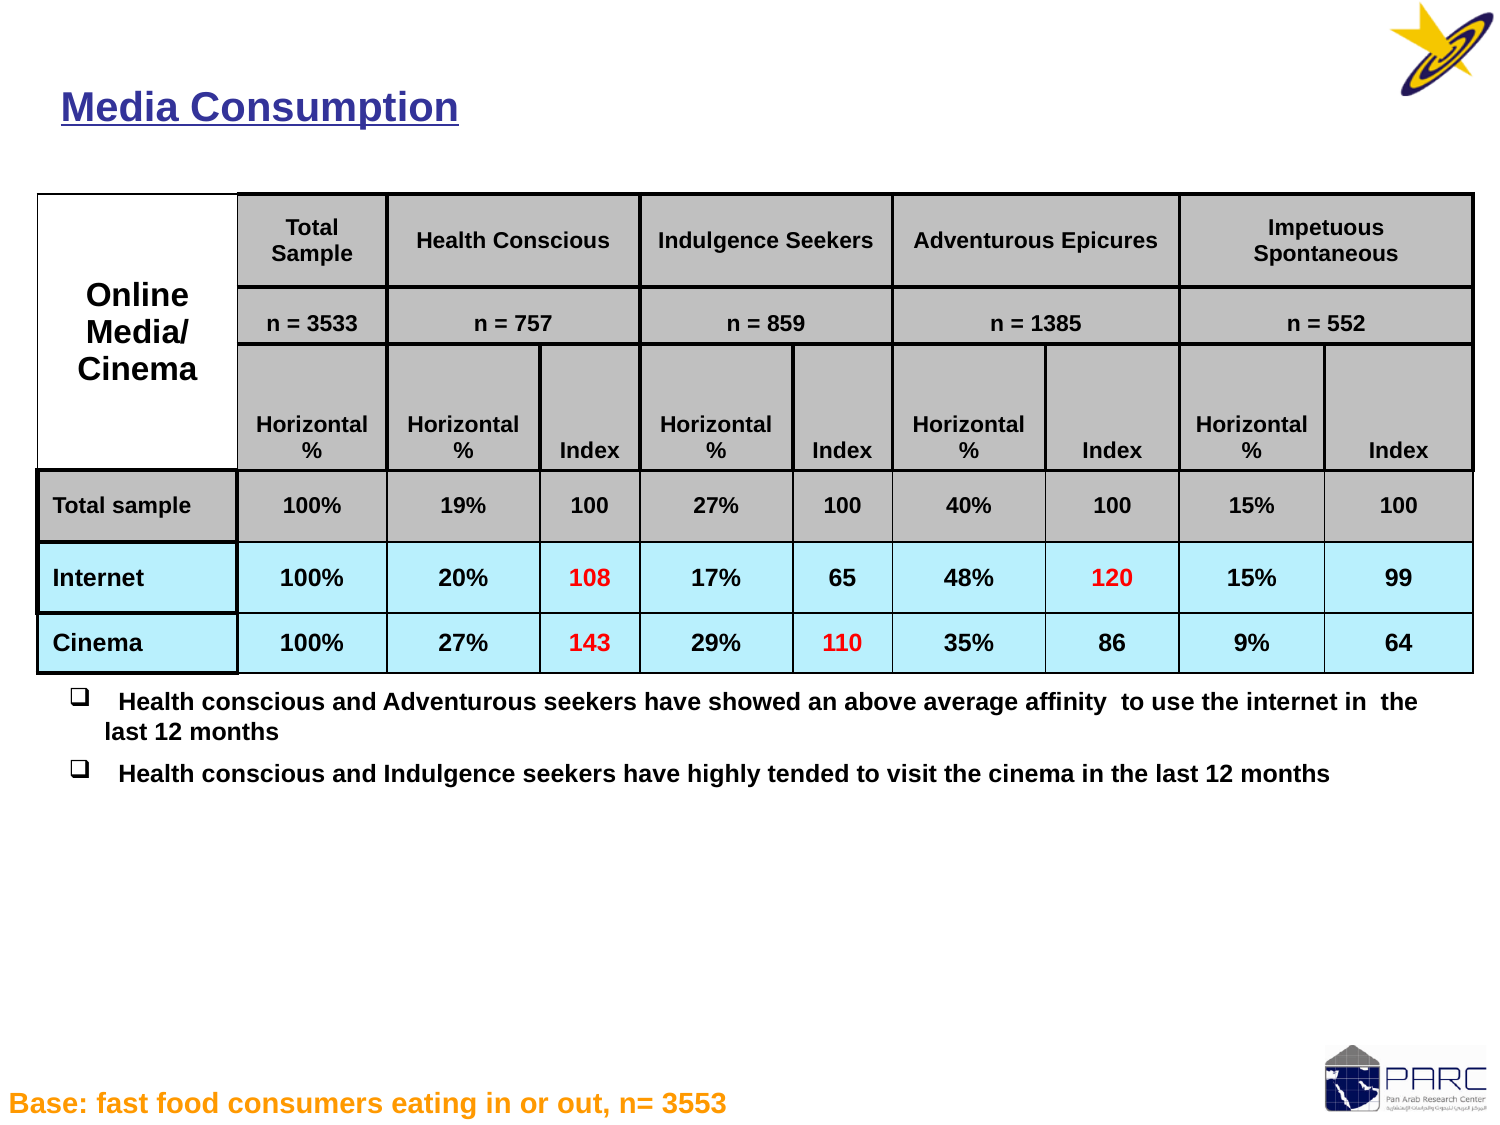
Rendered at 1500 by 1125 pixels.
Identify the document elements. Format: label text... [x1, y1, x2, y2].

table_cell 100 [541, 472, 639, 541]
table_cell Horizontal % [389, 346, 538, 469]
table_cell 99 [1325, 543, 1472, 612]
table_cell Total sample [40, 472, 235, 540]
table_cell 19% [388, 472, 539, 541]
table_cell n = 3533 [238, 289, 385, 342]
table_cell Internet [40, 544, 235, 611]
table_cell 17% [641, 543, 792, 612]
table_cell Index [1326, 346, 1471, 469]
table_cell 27% [388, 614, 539, 672]
text_box Health conscious and Adventurous seekers have showed an above average affinity to use the internet in the last 12 months Health conscious and Indulgence seekers have highly tended to visit the cinema in the last 12 months [54, 677, 1480, 795]
table_cell Horizontal % [238, 346, 385, 469]
table_cell n = 859 [642, 289, 891, 342]
table_cell n = 1385 [894, 289, 1178, 342]
table_header Online Media/ Cinema [38, 195, 237, 468]
table_cell Index [1047, 346, 1178, 469]
table_cell 48% [893, 543, 1045, 612]
table_cell 143 [541, 614, 639, 672]
table_cell Cinema [39, 615, 236, 671]
table_header Adventurous Epicures [894, 196, 1178, 285]
text_box Media Consumption [45, 72, 1209, 138]
table_cell 100 [794, 472, 892, 541]
table_cell 29% [641, 614, 792, 672]
table_cell Index [795, 346, 891, 469]
text_box Base: fast food consumers eating in or out, n= 3553 [0, 1077, 798, 1125]
table_cell 110 [794, 614, 892, 672]
table_cell 120 [1046, 543, 1178, 612]
table_cell 15% [1180, 543, 1324, 612]
table_cell 65 [794, 543, 892, 612]
table_cell 35% [893, 614, 1045, 672]
table_cell 64 [1325, 614, 1472, 672]
table_cell 20% [388, 543, 539, 612]
table_cell 9% [1180, 614, 1324, 672]
table_cell 108 [541, 543, 639, 612]
picture [1320, 1045, 1494, 1118]
table_header Indulgence Seekers [642, 196, 891, 285]
picture [1385, 0, 1498, 100]
table_cell 40% [893, 472, 1045, 541]
table_cell Horizontal % [1181, 346, 1323, 469]
table_header Health Conscious [389, 196, 638, 285]
table_cell 100% [239, 543, 386, 612]
table_cell 100% [239, 472, 386, 541]
table_cell 86 [1046, 614, 1178, 672]
table_cell 100 [1325, 472, 1472, 541]
table_cell Index [542, 346, 638, 469]
table_cell n = 552 [1181, 289, 1471, 342]
table_cell 27% [641, 472, 792, 541]
table_cell 100 [1046, 472, 1178, 541]
table_cell Horizontal % [894, 346, 1044, 469]
table_header Total Sample [238, 196, 385, 285]
table_cell 100% [239, 614, 386, 672]
table_cell 15% [1180, 472, 1324, 541]
table_cell n = 757 [389, 289, 638, 342]
table_cell Horizontal % [642, 346, 791, 469]
table_header Impetuous Spontaneous [1181, 196, 1471, 285]
